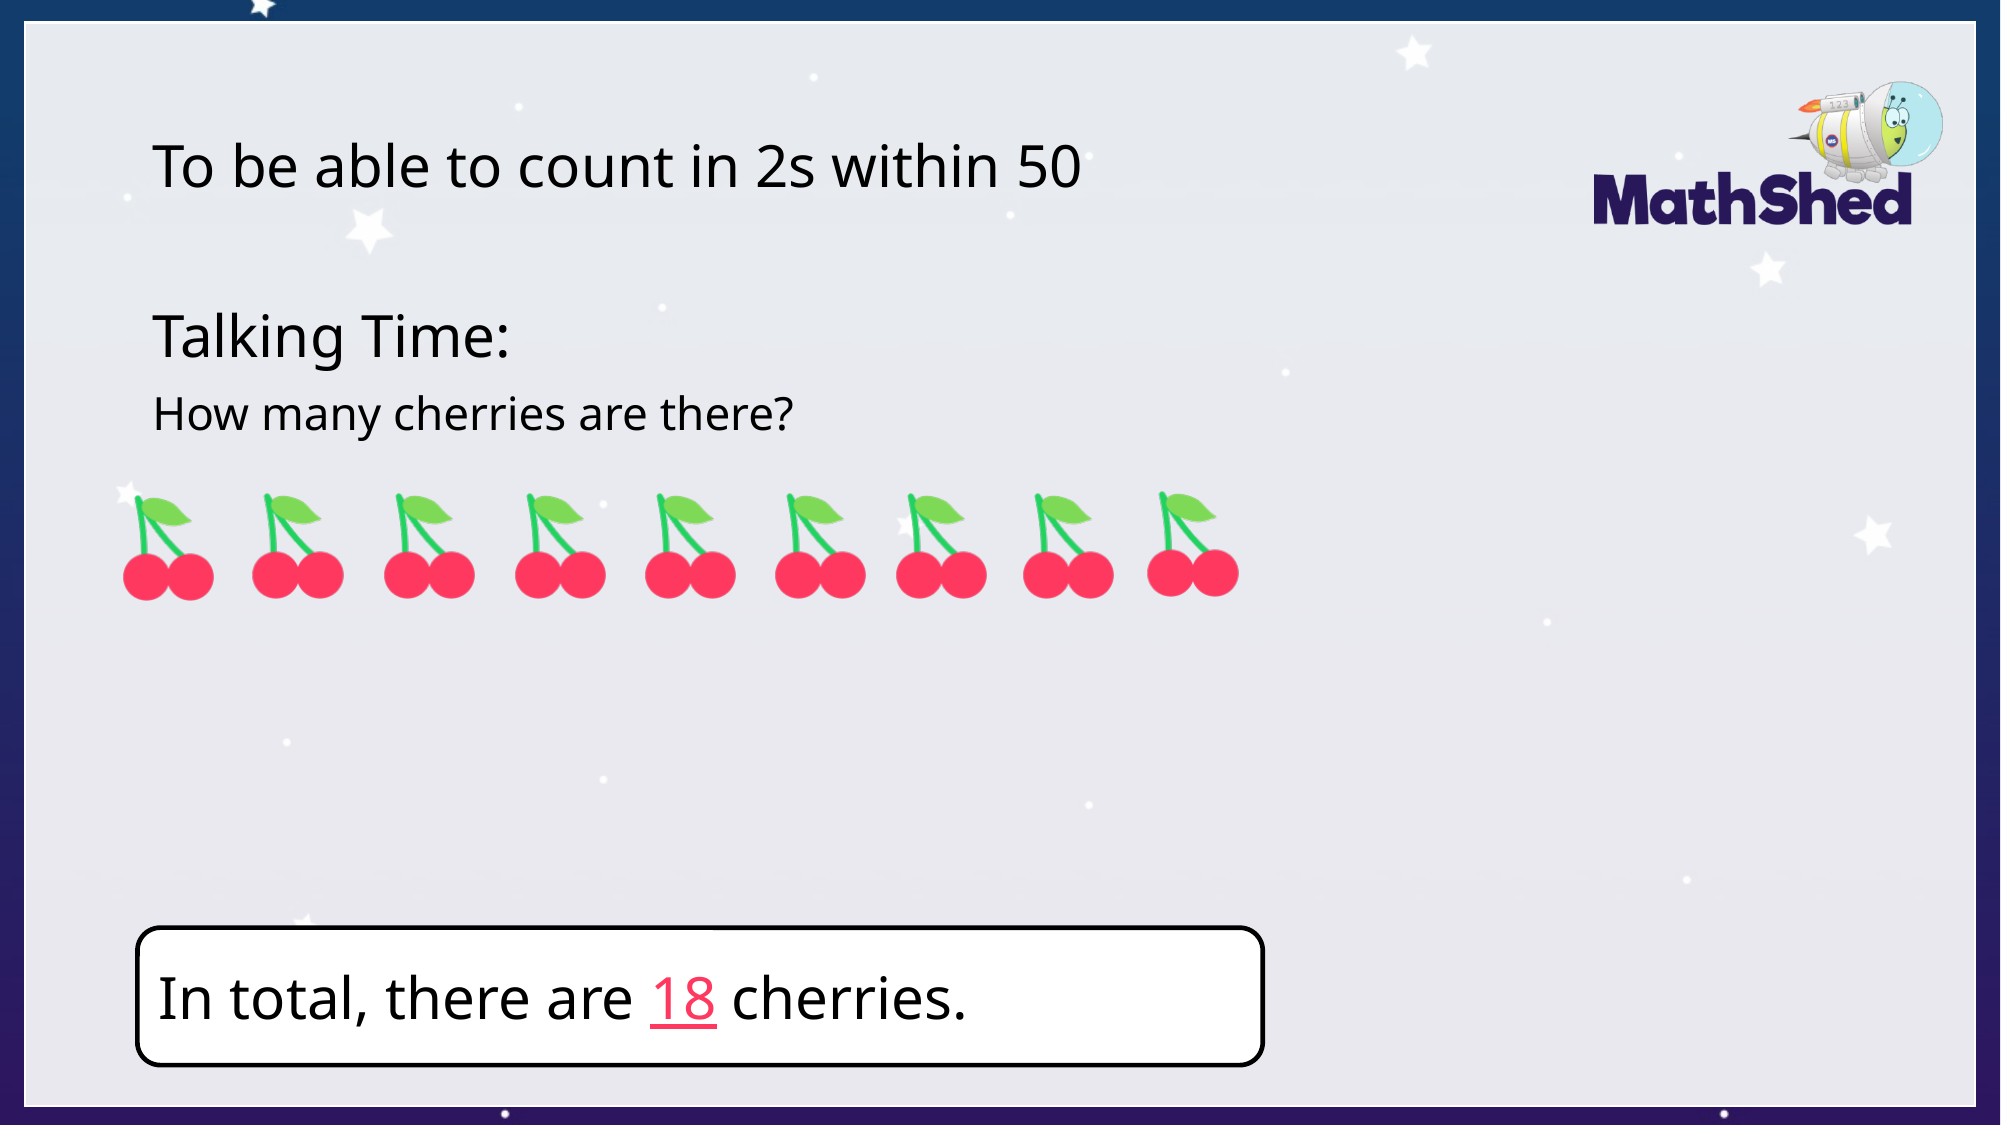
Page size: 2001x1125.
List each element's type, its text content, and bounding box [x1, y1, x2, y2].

title To be able to count in 2s within 50 [137, 59, 1578, 278]
list Talking Time: How many cherries are there? [137, 299, 1863, 1014]
picture [0, 0, 2001, 1125]
text_box In total, there are 18 cherries. [136, 926, 1264, 1067]
